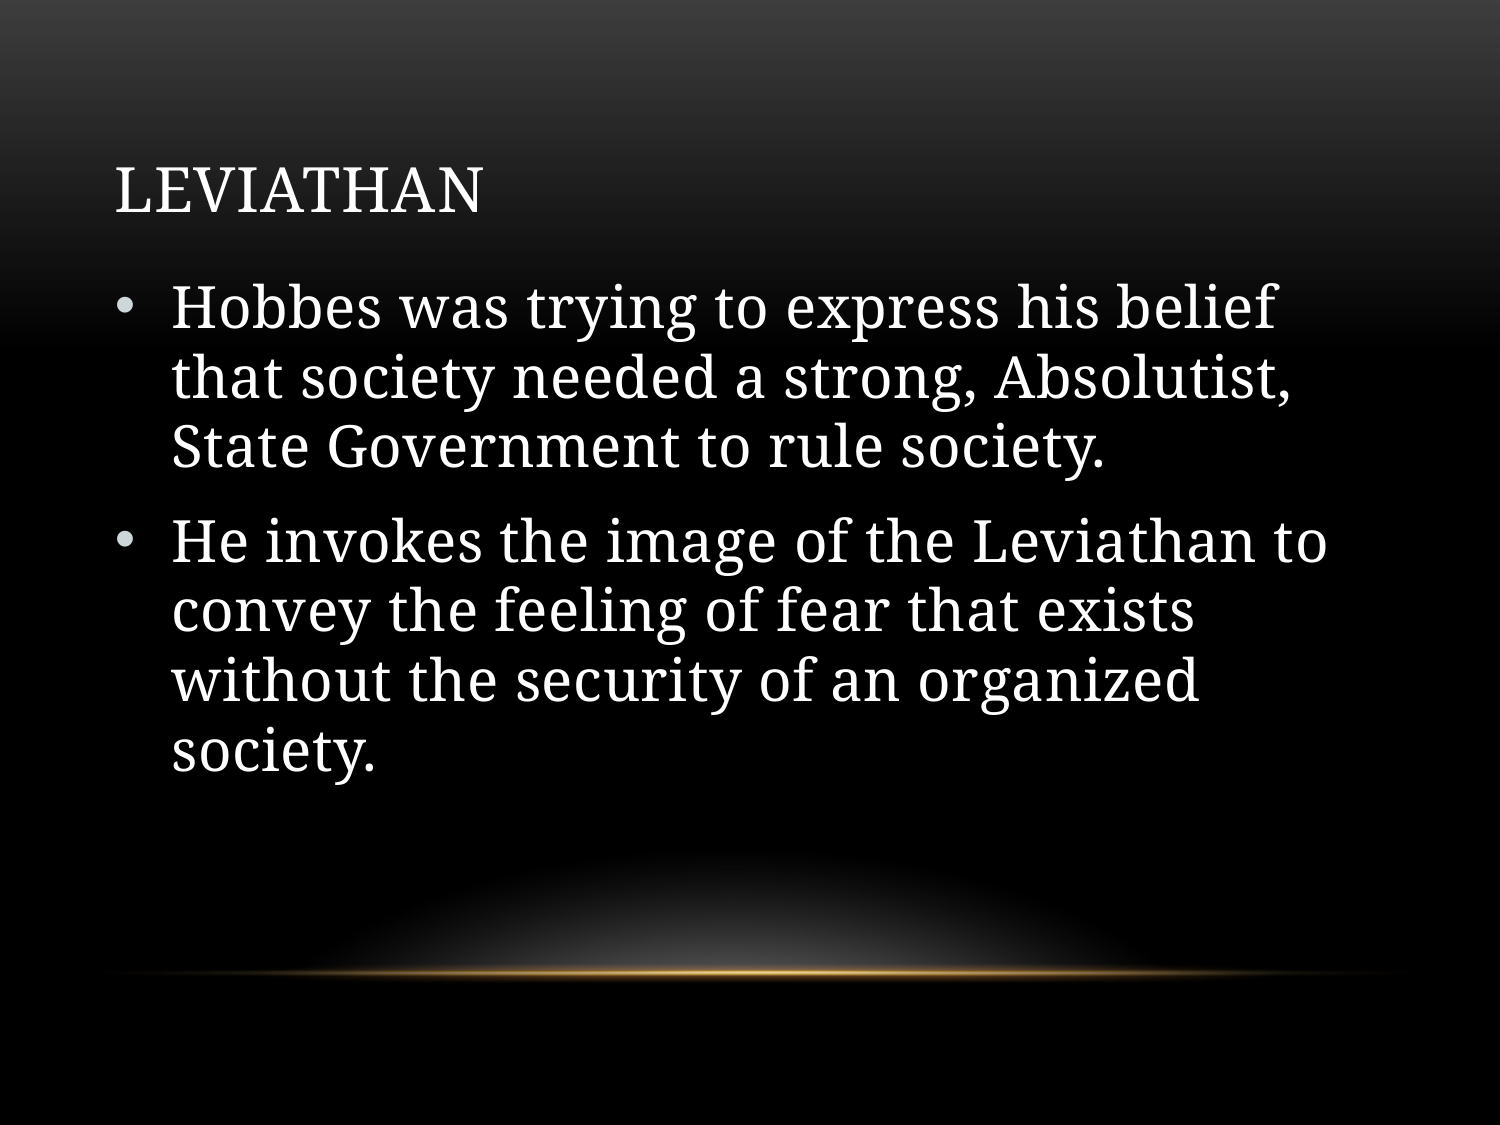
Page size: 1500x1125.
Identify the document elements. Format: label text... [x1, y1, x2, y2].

picture [0, 0, 1500, 1125]
title LEviathan [99, 45, 1400, 233]
list Hobbes was trying to express his belief that society needed a strong, Absolutist, State Government to rule society. He invokes the image of the Leviathan to convey the feeling of fear that exists without the security of an organized society. [99, 262, 1400, 938]
